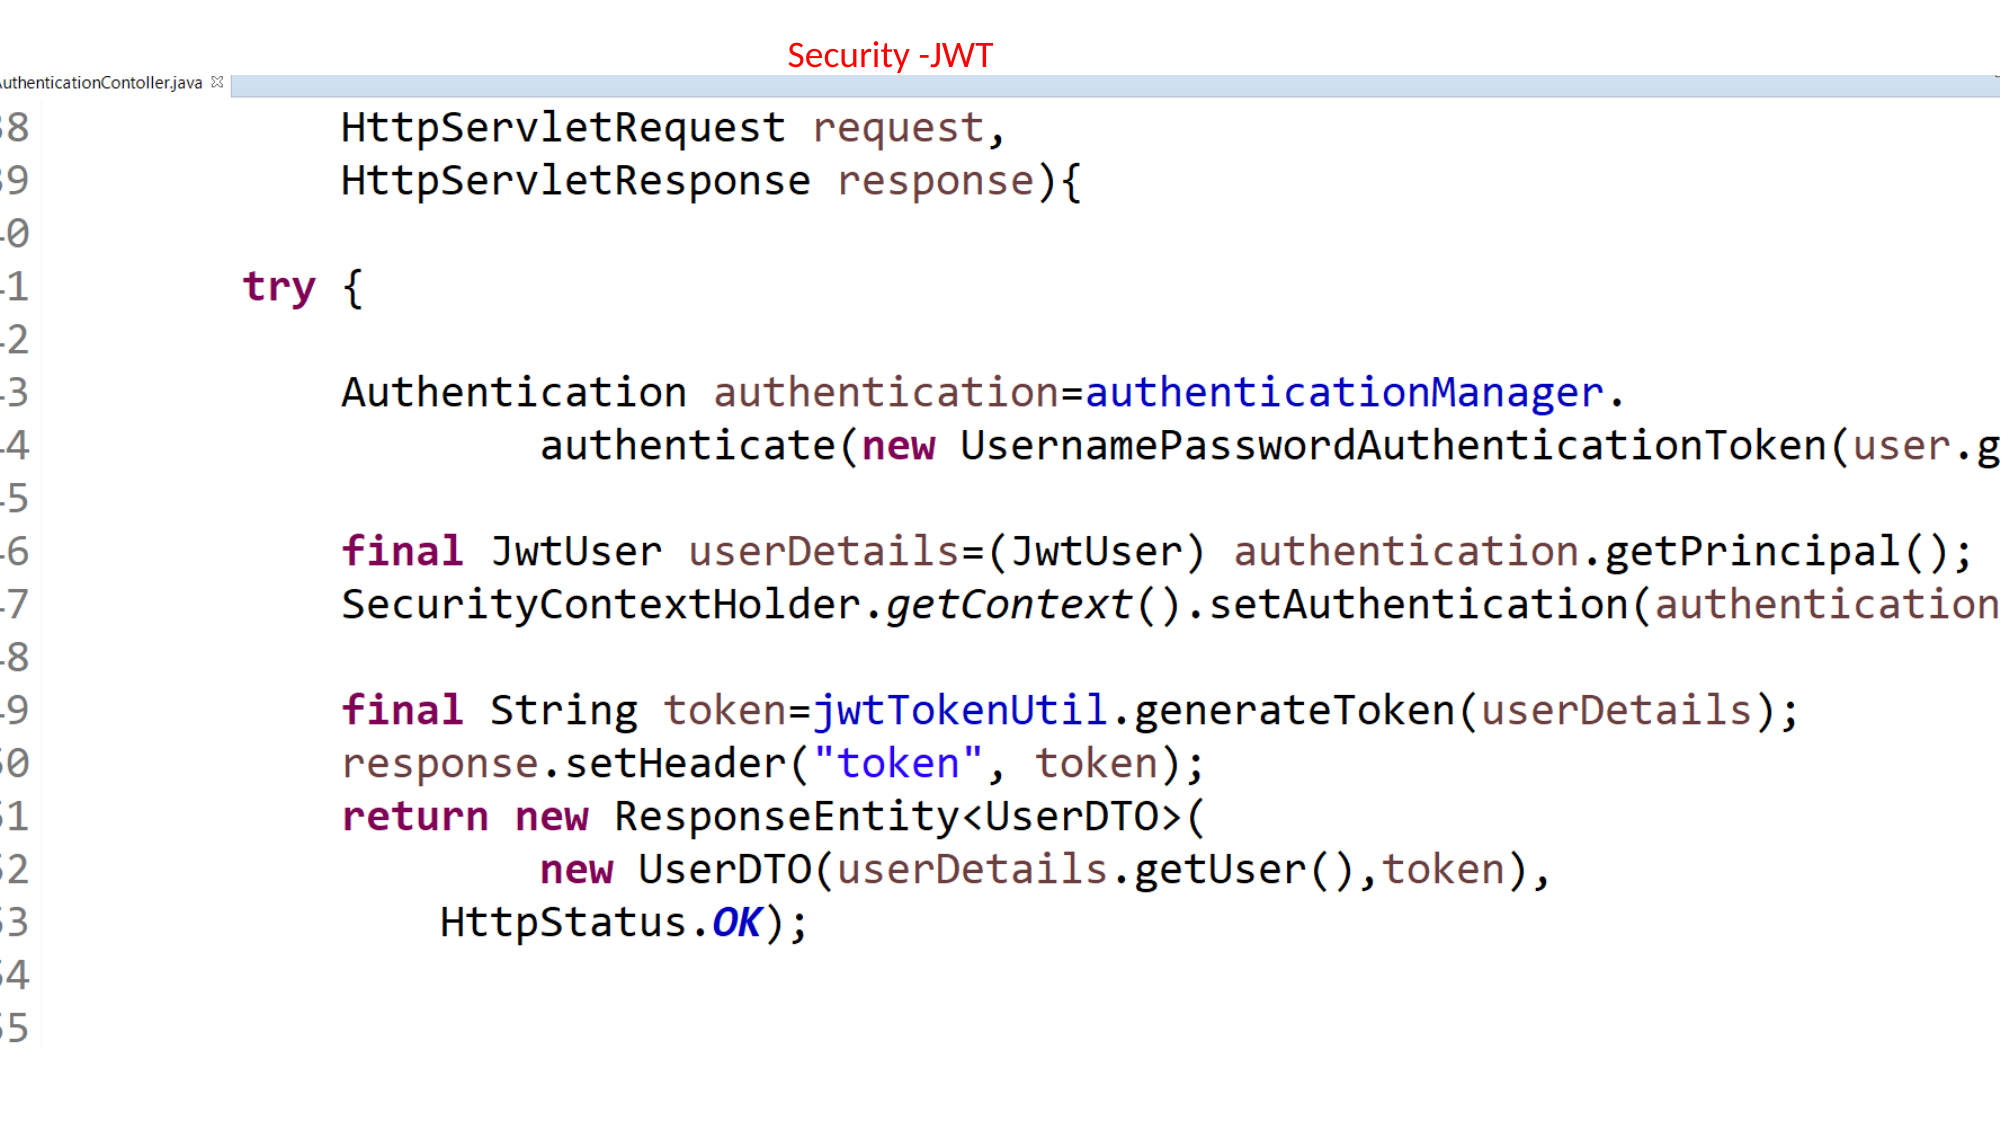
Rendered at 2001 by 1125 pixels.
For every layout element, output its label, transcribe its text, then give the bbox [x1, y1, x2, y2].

picture [0, 75, 2000, 1049]
text_box Security -JWT [368, 16, 1413, 75]
